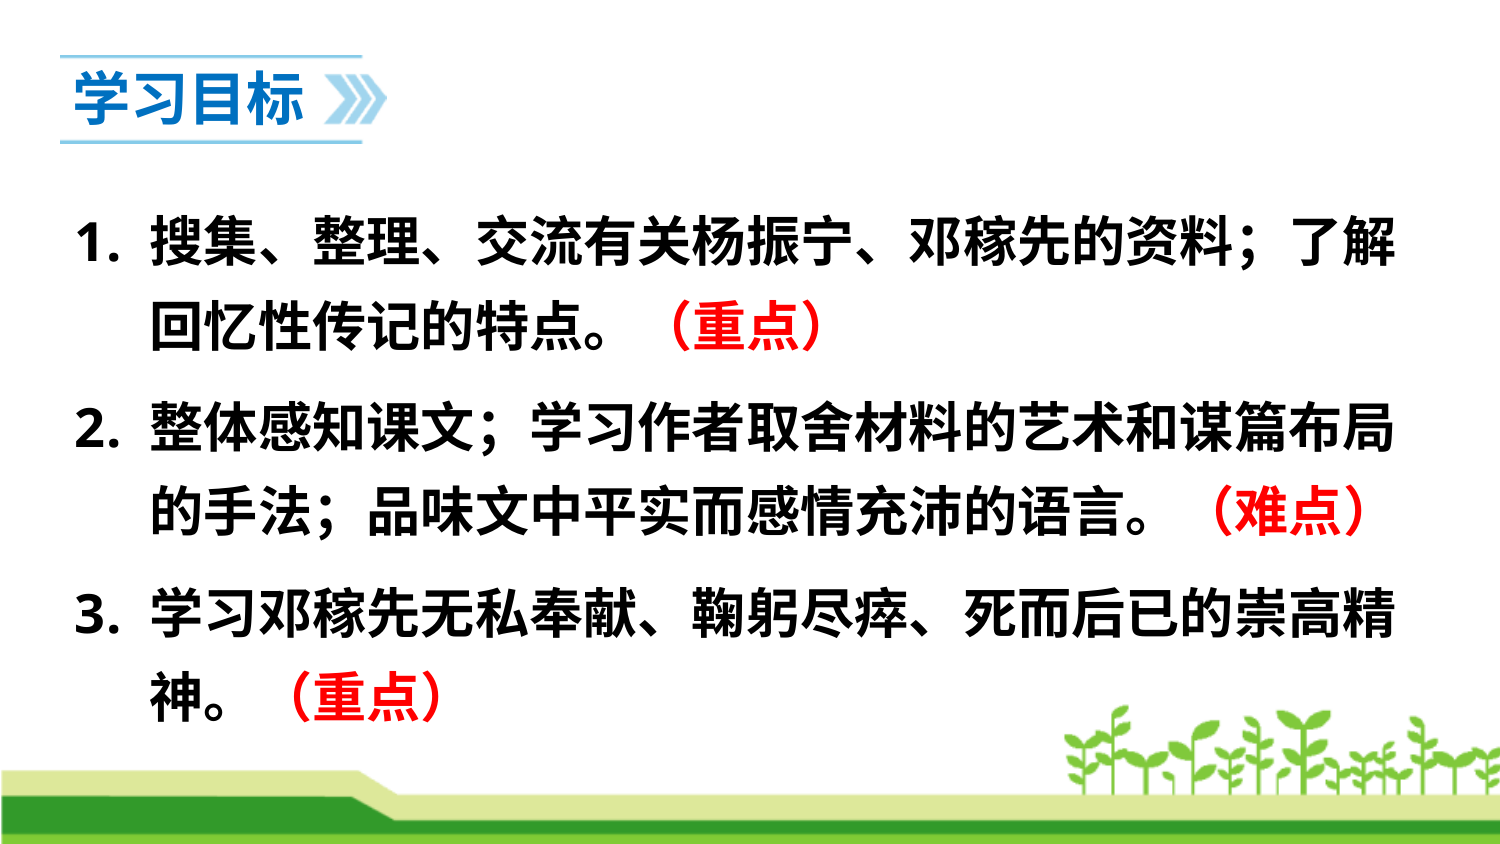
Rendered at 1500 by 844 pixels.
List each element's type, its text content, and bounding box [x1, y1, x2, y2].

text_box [47, 54, 387, 145]
picture [0, 0, 1500, 844]
text_box 搜集、整理、交流有关杨振宁、邓稼先的资料；了解回忆性传记的特点。（重点） 整体感知课文；学习作者取舍材料的艺术和谋篇布局的手法；品味文中平实而感情充沛的语言。（难点） 学习邓稼先无私奉献、鞠躬尽瘁、死而后已的崇高精神。（重点） [60, 180, 1450, 736]
